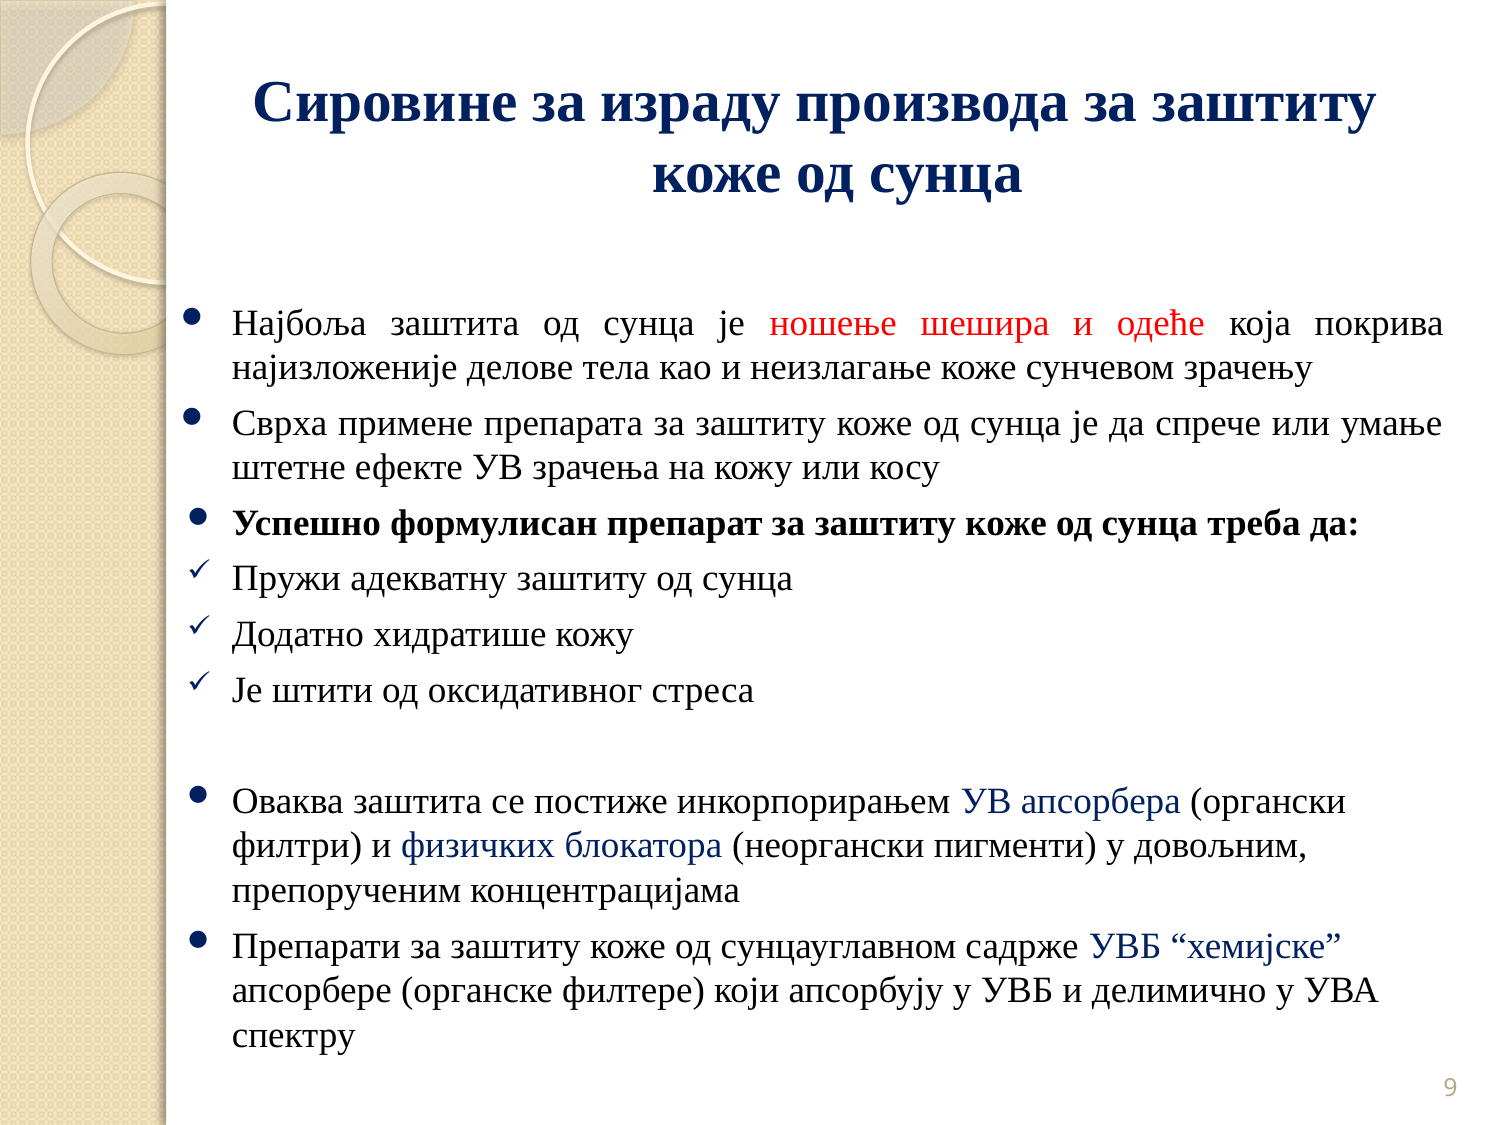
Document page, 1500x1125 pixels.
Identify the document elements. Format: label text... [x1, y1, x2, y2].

list Сировине за израду производа за заштиту коже од сунца Најбоља заштита од сунца је ношење шешира и одеће која покрива најизложеније делове тела као и неизлагање коже сунчевом зрачењу Сврха примене препарата за заштиту коже од сунца је да спрече или умање штетне ефекте УВ зрачења на кожу или косу Успешно формулисан препарат за заштиту коже од сунца треба да: Пружи адекватну заштиту од сунца Додатно хидратише кожу Је штити од оксидативног стреса Оваква заштита се постиже инкорпорирањем УВ апсорбера (органски филтри) и физичких блокатора (неоргански пигменти) у довољним, препорученим концентрацијама Препарати за заштиту коже од сунцауглавном садрже УВБ “хемијске” апсорбере (органске филтере) који апсорбују у УВБ и делимично у УВА спектру [159, 54, 1459, 1071]
slide_number 9 [1413, 1034, 1488, 1113]
